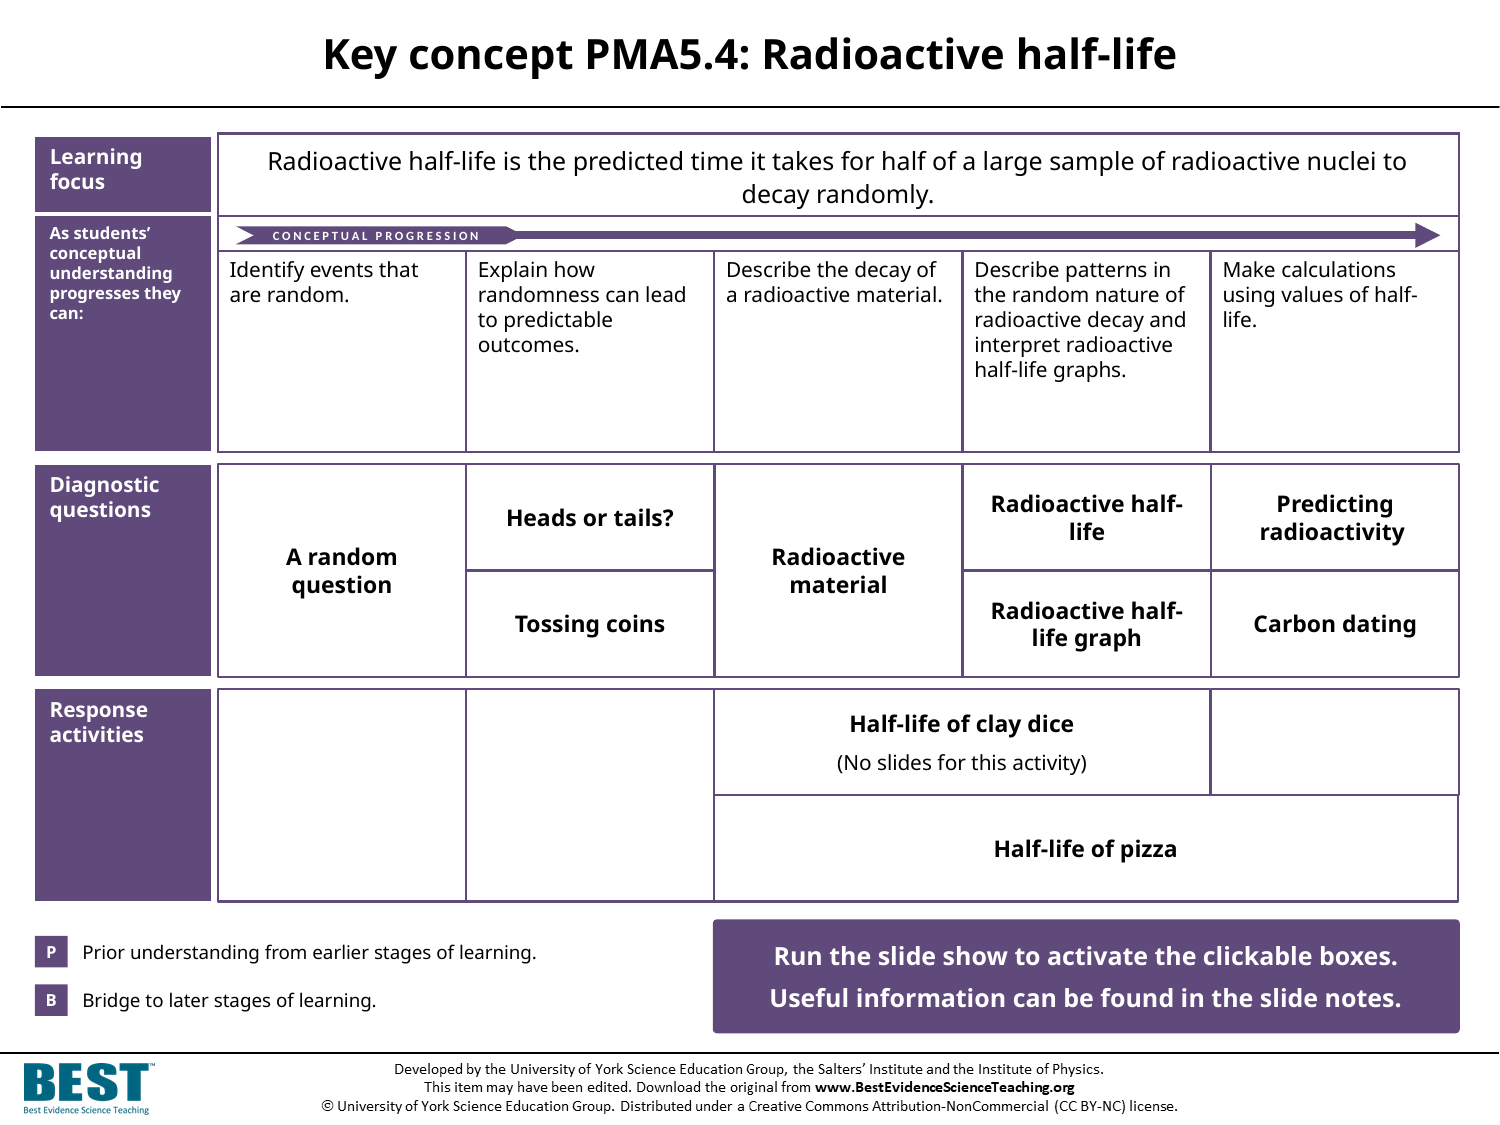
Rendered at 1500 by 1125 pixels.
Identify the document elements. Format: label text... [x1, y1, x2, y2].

text_box Key concept PMA5.4: Radioactive half-life [0, 0, 1500, 105]
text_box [34, 933, 679, 1019]
picture [0, 106, 1500, 1125]
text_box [34, 133, 1460, 902]
